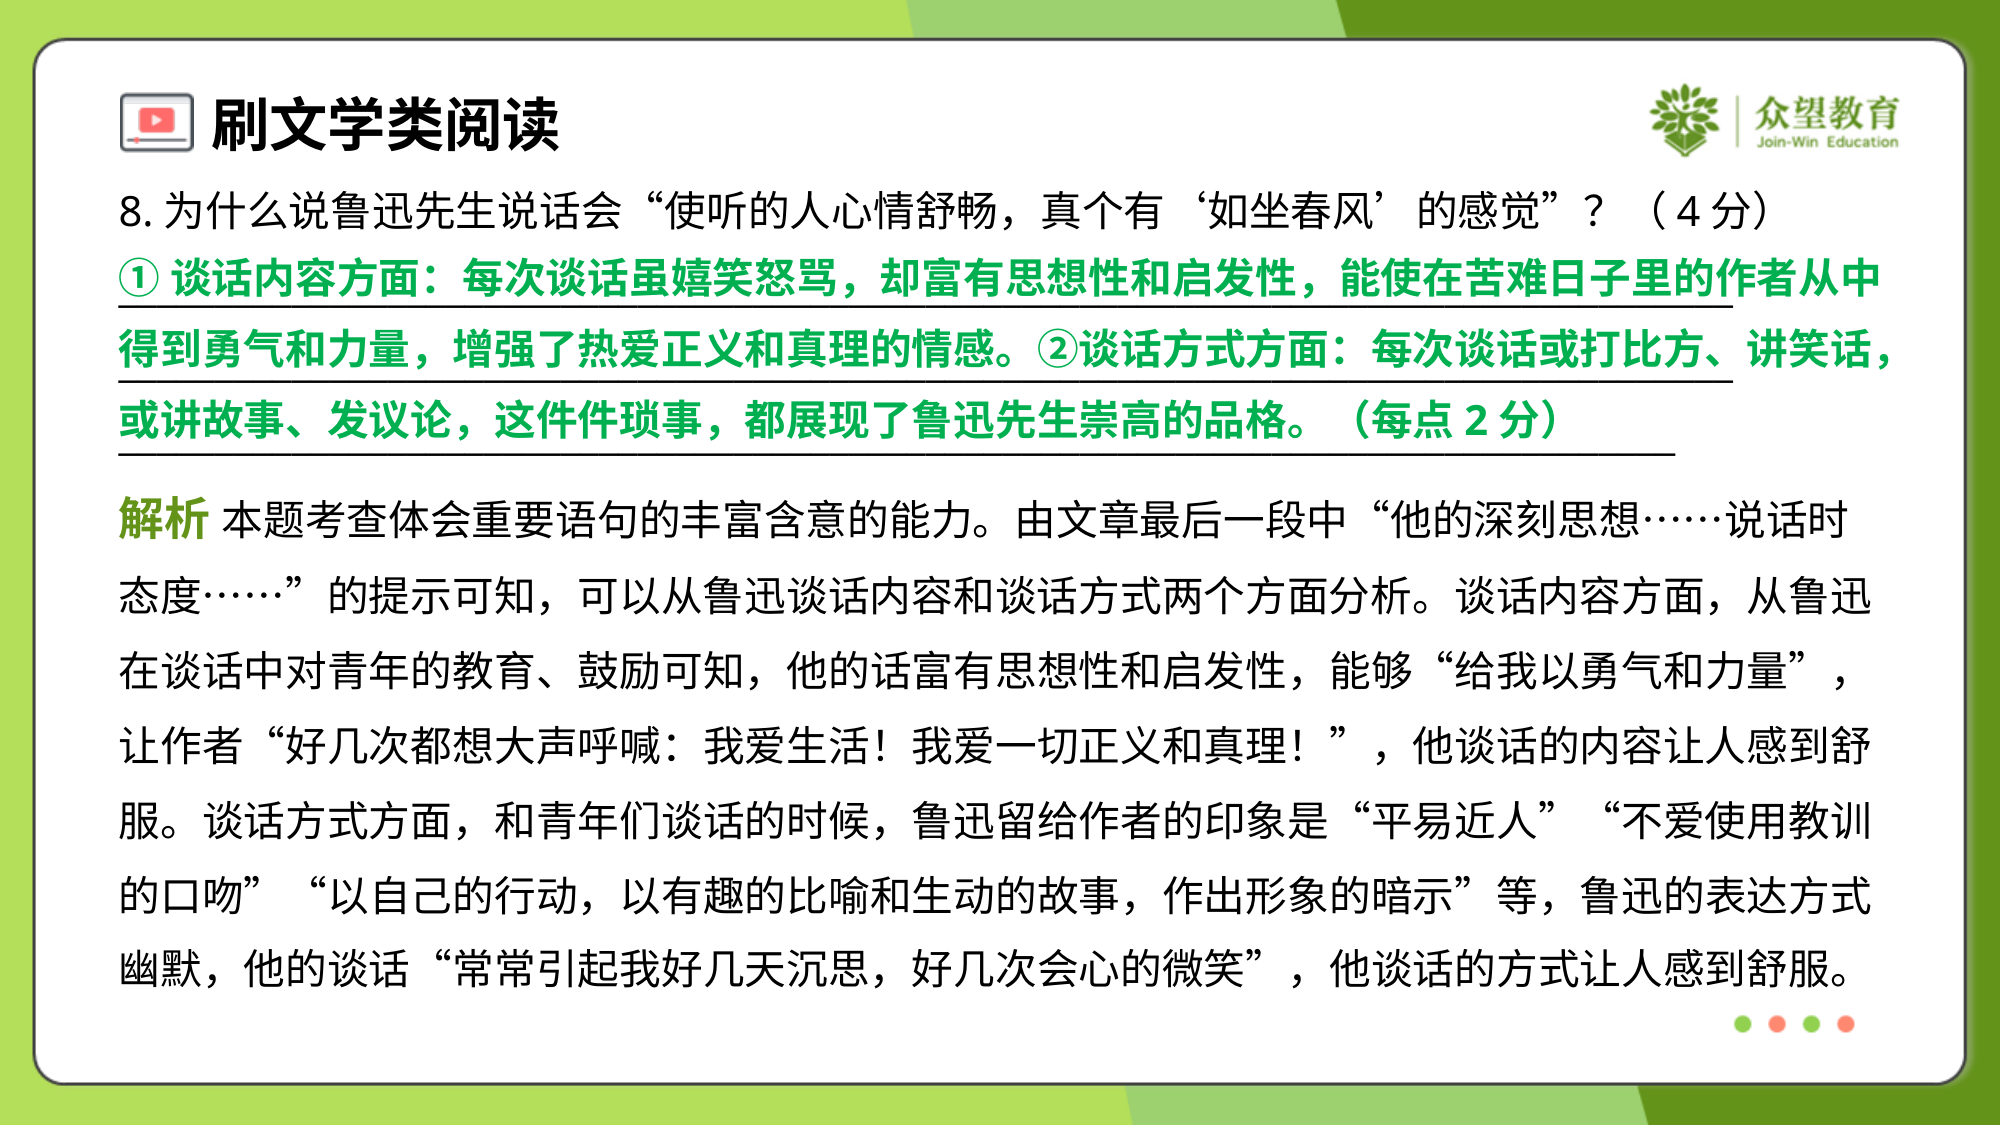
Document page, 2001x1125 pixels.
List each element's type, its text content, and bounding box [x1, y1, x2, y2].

text_box ①谈话内容方面：每次谈话虽嬉笑怒骂，却富有思想性和启发性，能使在苦难日子里的作者从中 得到勇气和力量，增强了热爱正义和真理的情感。②谈话方式方面：每次谈话或打比方、讲笑话， 或讲故事、发议论，这件件琐事，都展现了鲁迅先生崇高的品格。（每点2分） [118, 231, 1883, 437]
picture [0, 0, 2000, 1125]
text_box ____________________________________________________________________________________ ____________________________________________________________________________________ _________________________________________________________________________________ [118, 437, 1883, 448]
text_box 解析 本题考查体会重要语句的丰富含意的能力。由文章最后一段中“他的深刻思想……说话时 态度……”的提示可知，可以从鲁迅谈话内容和谈话方式两个方面分析。谈话内容方面，从鲁迅 在谈话中对青年的教育、鼓励可知，他的话富有思想性和启发性，能够“给我以勇气和力量”， 让作者“好几次都想大声呼喊：我爱生活！我爱一切正义和真理！”，他谈话的内容让人感到舒 服。谈话方式方面，和青年们谈话的时候，鲁迅留给作者的印象是“平易近人”“不爱使用教训 的口吻”“以自己的行动，以有趣的比喻和生动的故事，作出形象的暗示”等，鲁迅的表达方式 幽默，他的谈话“常常引起我好几天沉思，好几次会心的微笑”，他谈话的方式让人感到舒服。 [118, 467, 1883, 986]
text_box 8.为什么说鲁迅先生说话会“使听的人心情舒畅，真个有‘如坐春风’的感觉”？（4分） [118, 159, 1883, 227]
